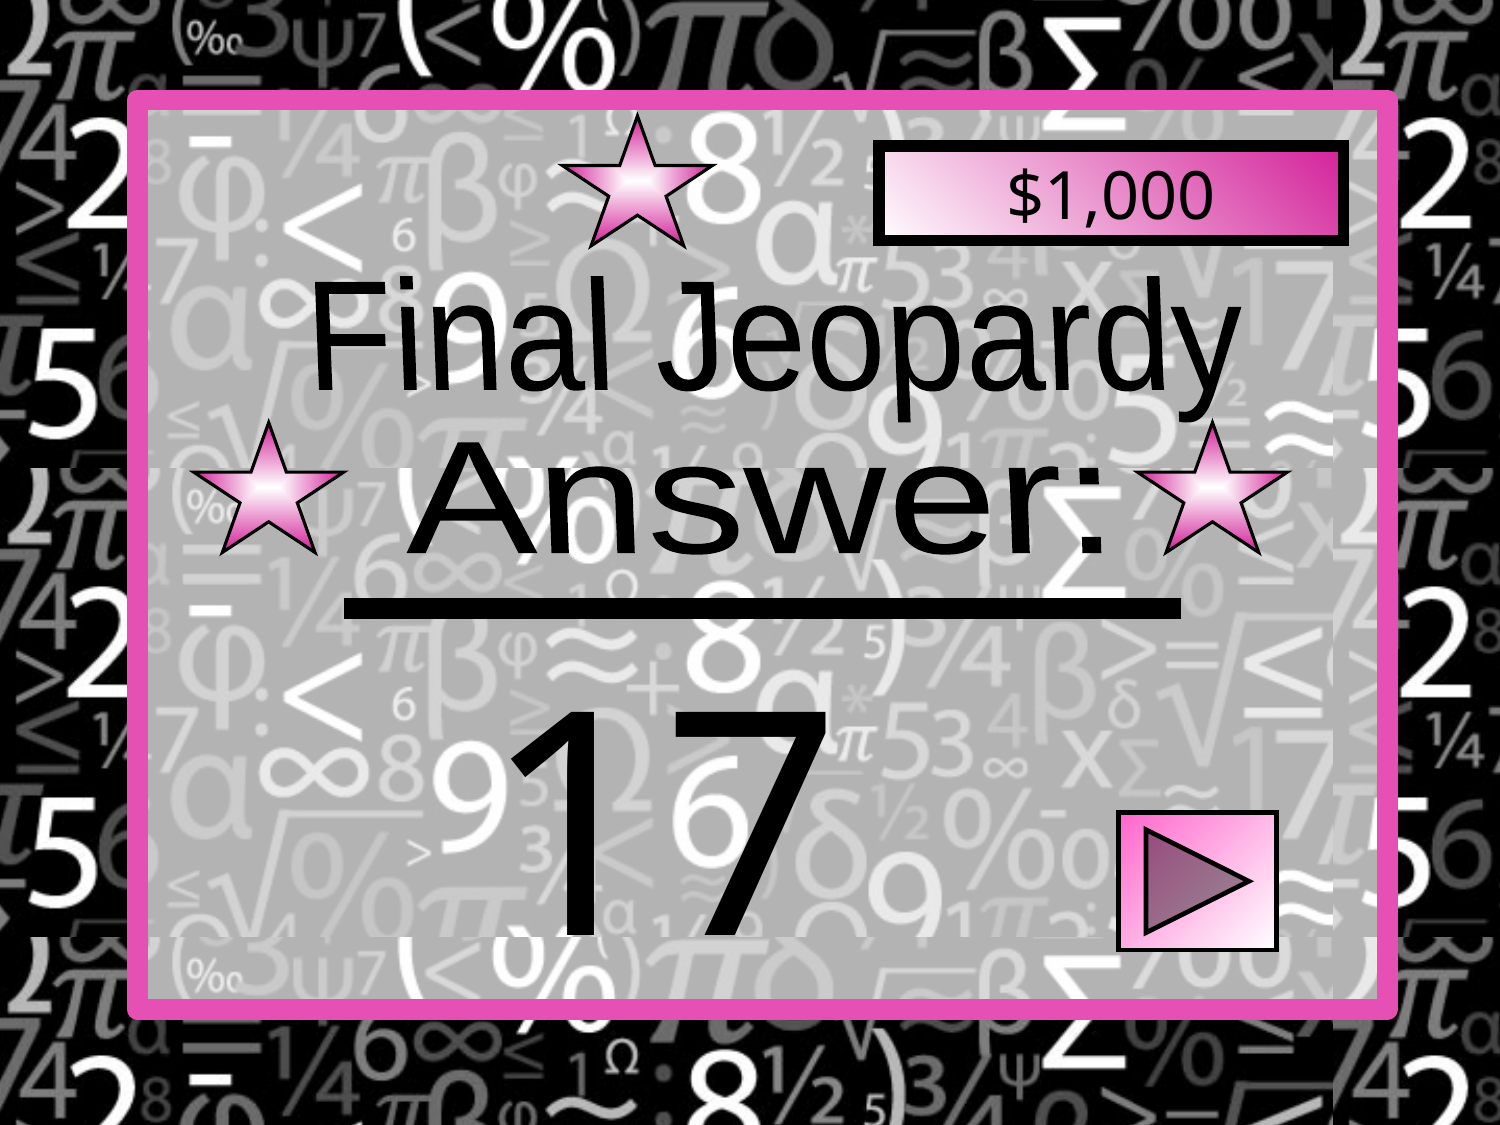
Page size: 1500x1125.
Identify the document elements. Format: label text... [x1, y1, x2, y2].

text_box [135, 98, 1390, 1012]
text_box [193, 422, 344, 553]
text_box [562, 115, 713, 246]
text_box 17 [468, 619, 1057, 1006]
picture [0, 0, 1500, 1125]
text_box [1118, 812, 1277, 950]
text_box $1,000 [879, 146, 1344, 241]
text_box [1137, 422, 1288, 553]
